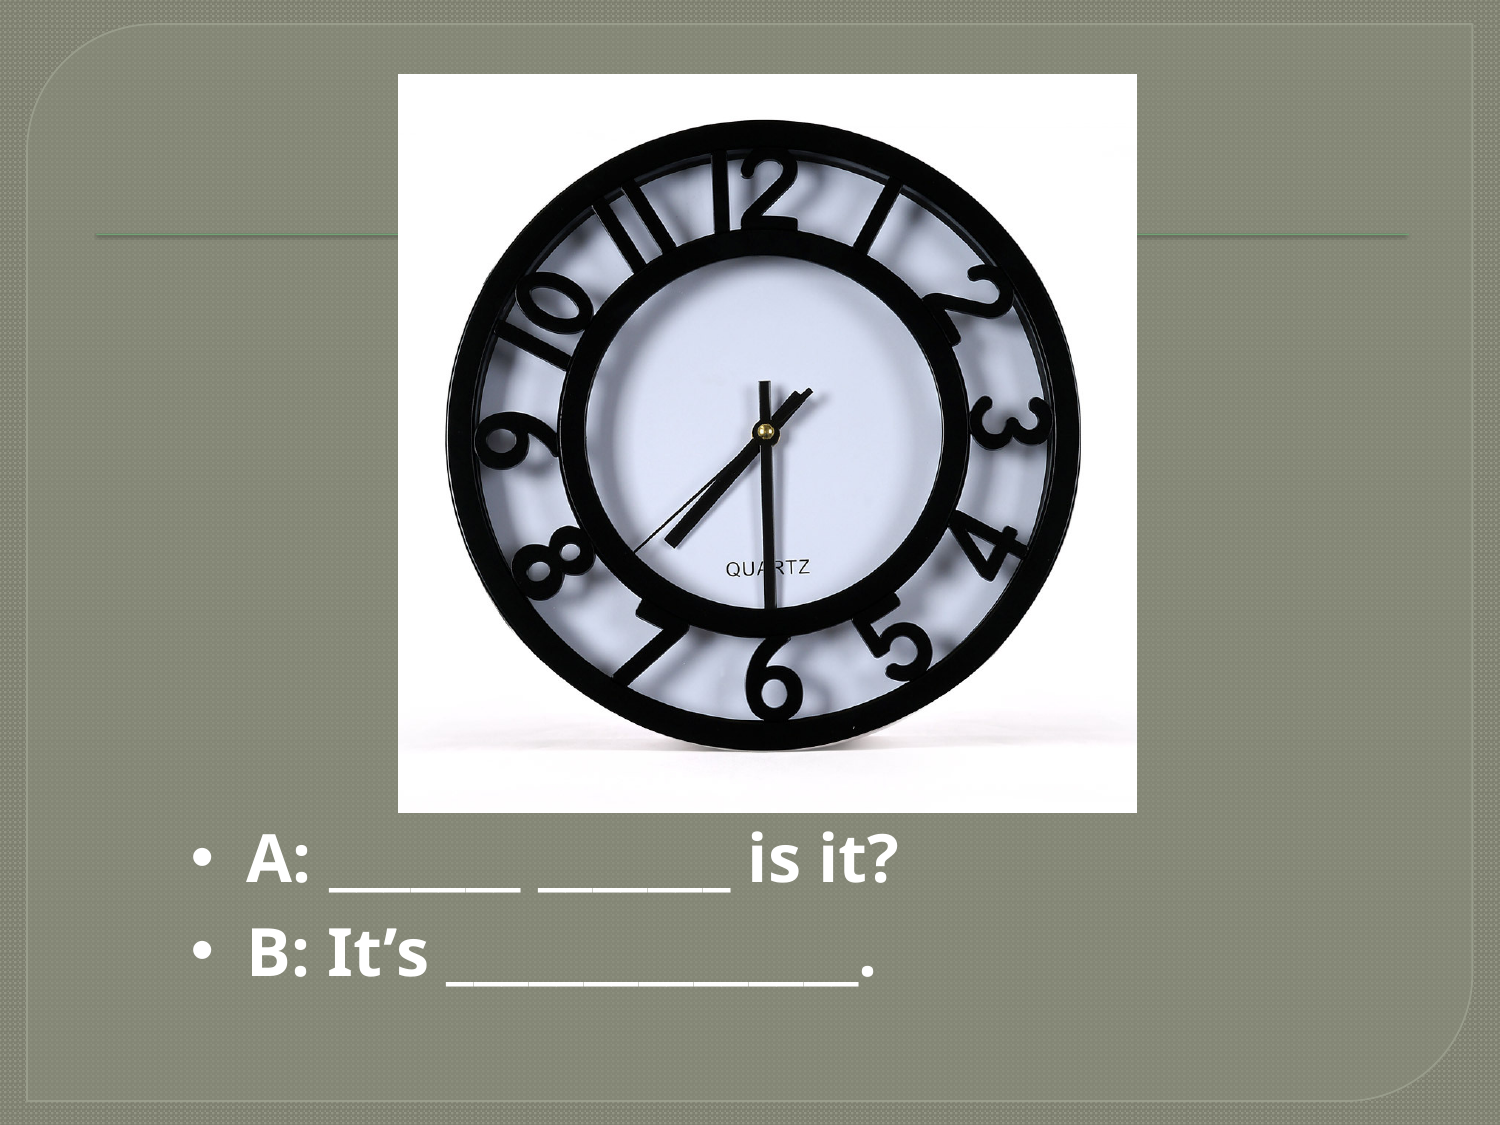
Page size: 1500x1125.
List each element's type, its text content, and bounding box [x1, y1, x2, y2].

picture [398, 73, 1137, 813]
text_box A: _______ _______ is it? B: It’s _______________. [175, 808, 1453, 1090]
